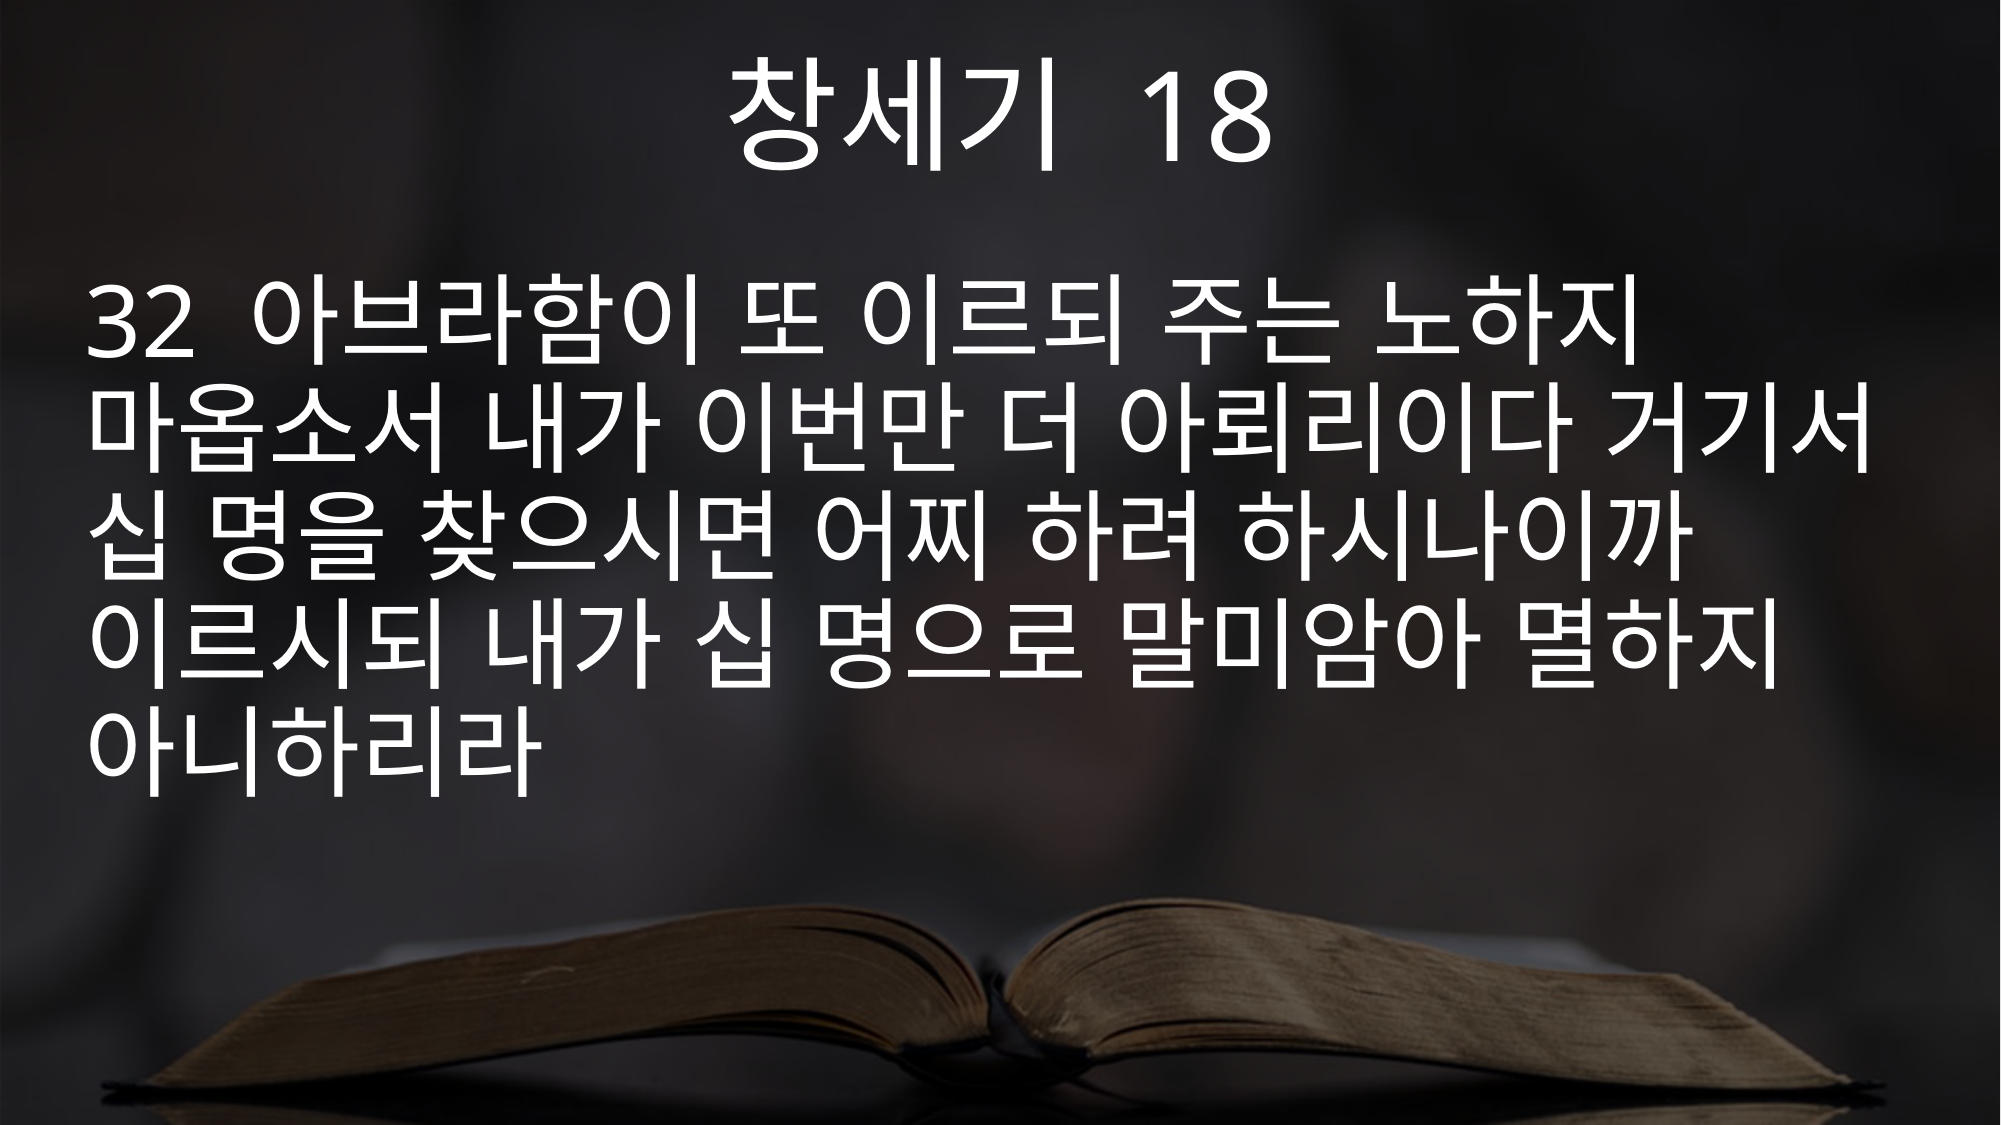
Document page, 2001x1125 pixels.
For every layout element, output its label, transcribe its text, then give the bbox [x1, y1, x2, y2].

picture [0, 0, 2001, 1125]
footer 창세기 18 [0, 32, 2000, 192]
list 32 아브라함이 또 이르되 주는 노하지 마옵소서 내가 이번만 더 아뢰리이다 거기서 십 명을 찾으시면 어찌 하려 하시나이까 이르시되 내가 십 명으로 말미암아 멸하지 아니하리라 [69, 263, 1953, 423]
